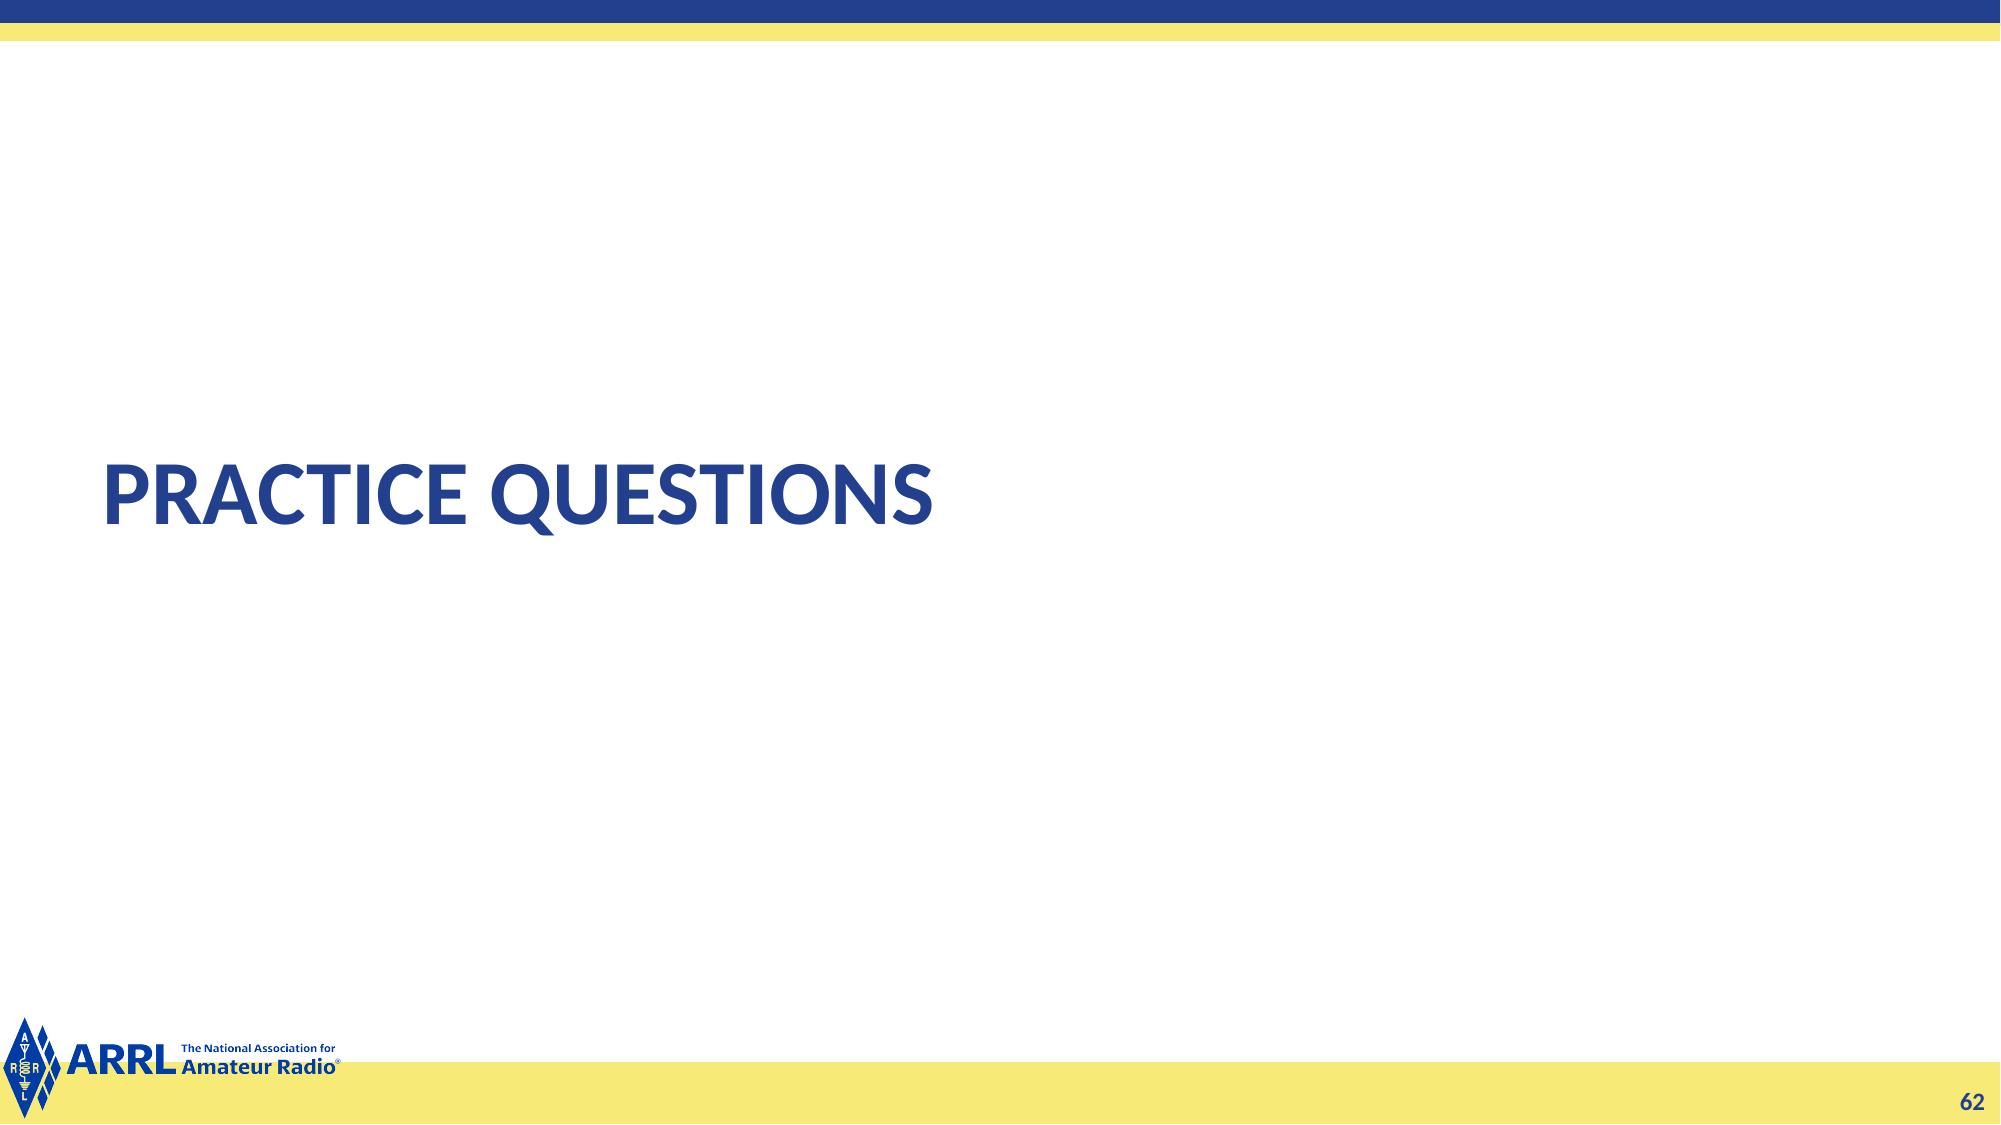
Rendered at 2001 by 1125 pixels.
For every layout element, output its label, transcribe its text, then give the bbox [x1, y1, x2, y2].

picture [1, 1015, 342, 1121]
title PRACTICE QUESTIONS [87, 437, 1888, 625]
